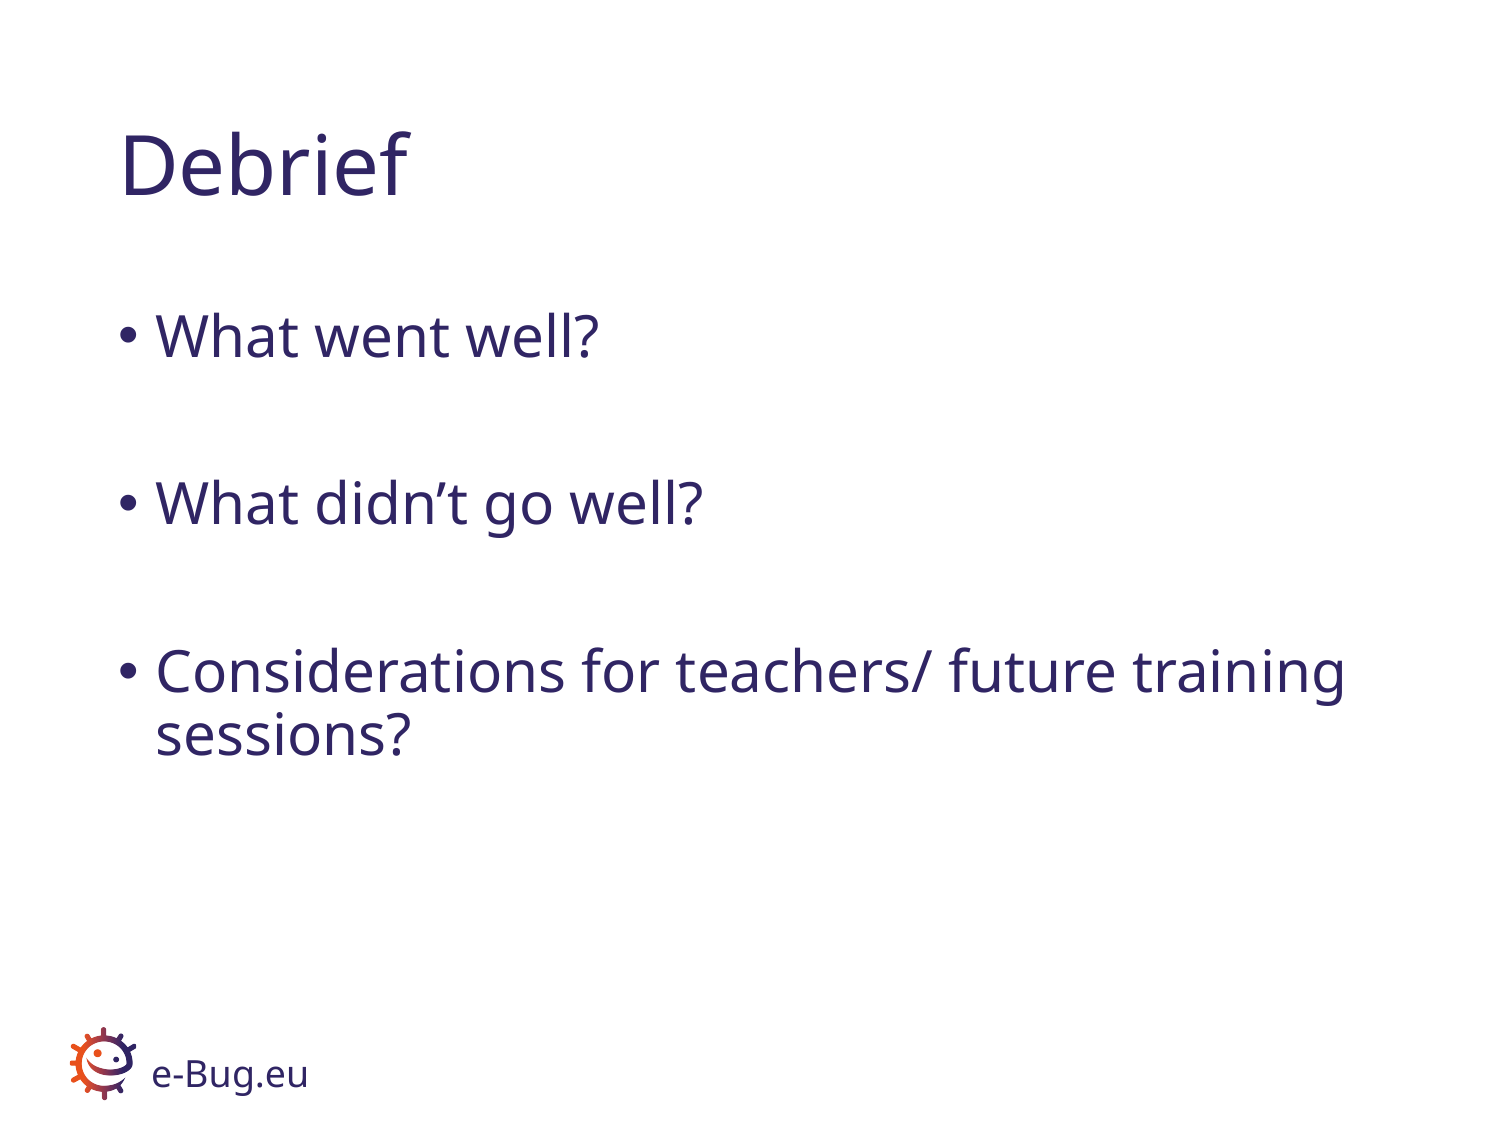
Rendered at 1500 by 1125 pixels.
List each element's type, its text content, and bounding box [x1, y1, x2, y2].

footer e-Bug.eu [136, 1042, 643, 1103]
list What went well? What didn’t go well? Considerations for teachers/ future training sessions? [103, 299, 1397, 1014]
picture [69, 1027, 137, 1103]
title Debrief [103, 59, 1397, 278]
